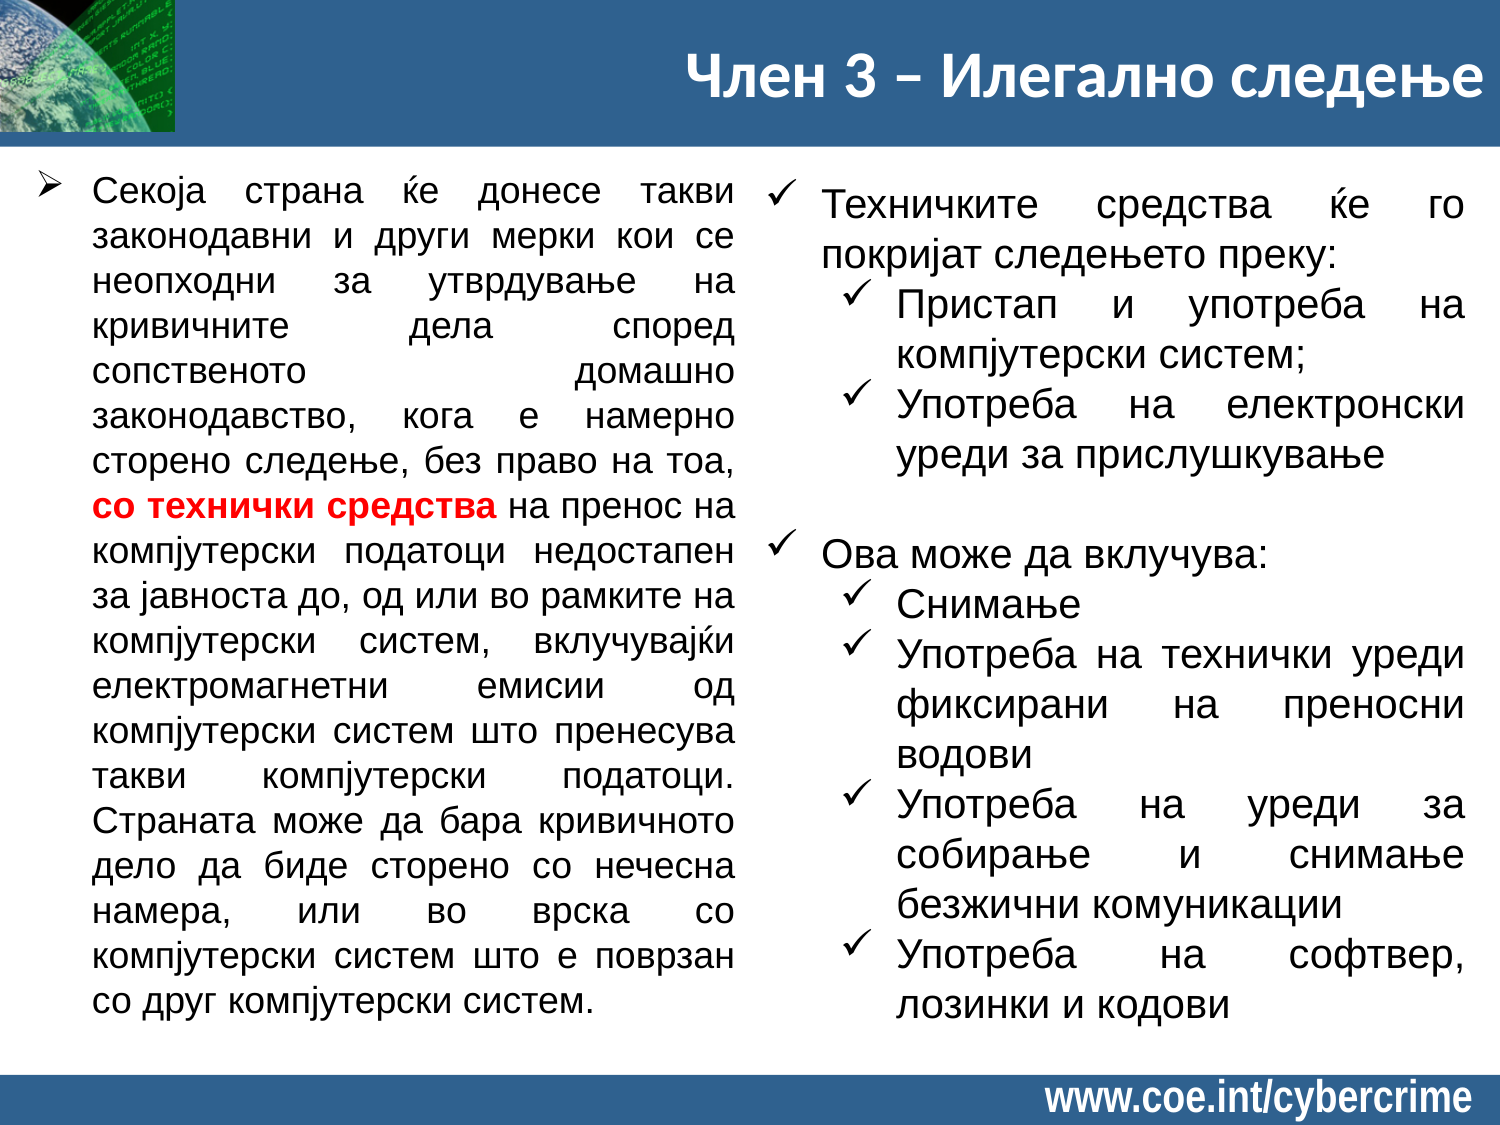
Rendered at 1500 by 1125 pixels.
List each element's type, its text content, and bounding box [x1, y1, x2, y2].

text_box Техничките средства ќе го покријат следењето преку: Пристап и употреба на компјутерски систем; Употреба на електронски уреди за прислушкување Ова може да вклучува: Снимање Употреба на технички уреди фиксирани на преносни водови Употреба на уреди за собирање и снимање безжични комуникации Употреба на софтвер, лозинки и кодови [749, 169, 1480, 1035]
text_box Секоја страна ќе донесе такви законодавни и други мерки кои се неопходни за утврдување на кривичните дела според сопственото домашно законодавство, кога е намерно сторено следење, без право на тоа, со технички средства на пренос на компјутерски податоци недостапен за јавноста до, од или во рамките на компјутерски систем, вклучувајќи електромагнетни емисии од компјутерски систем што пренесува такви компјутерски податоци. Страната може да бара кривичното дело да биде сторено со нечесна намера, или во врска со компјутерски систем што е поврзан со друг компјутерски систем. [20, 158, 750, 1028]
text_box www.coe.int/cybercrime [1030, 1059, 1500, 1125]
picture [0, 0, 175, 132]
text_box Член 3 – Илегално следење [0, 0, 1500, 149]
text_box [0, 1073, 1030, 1125]
